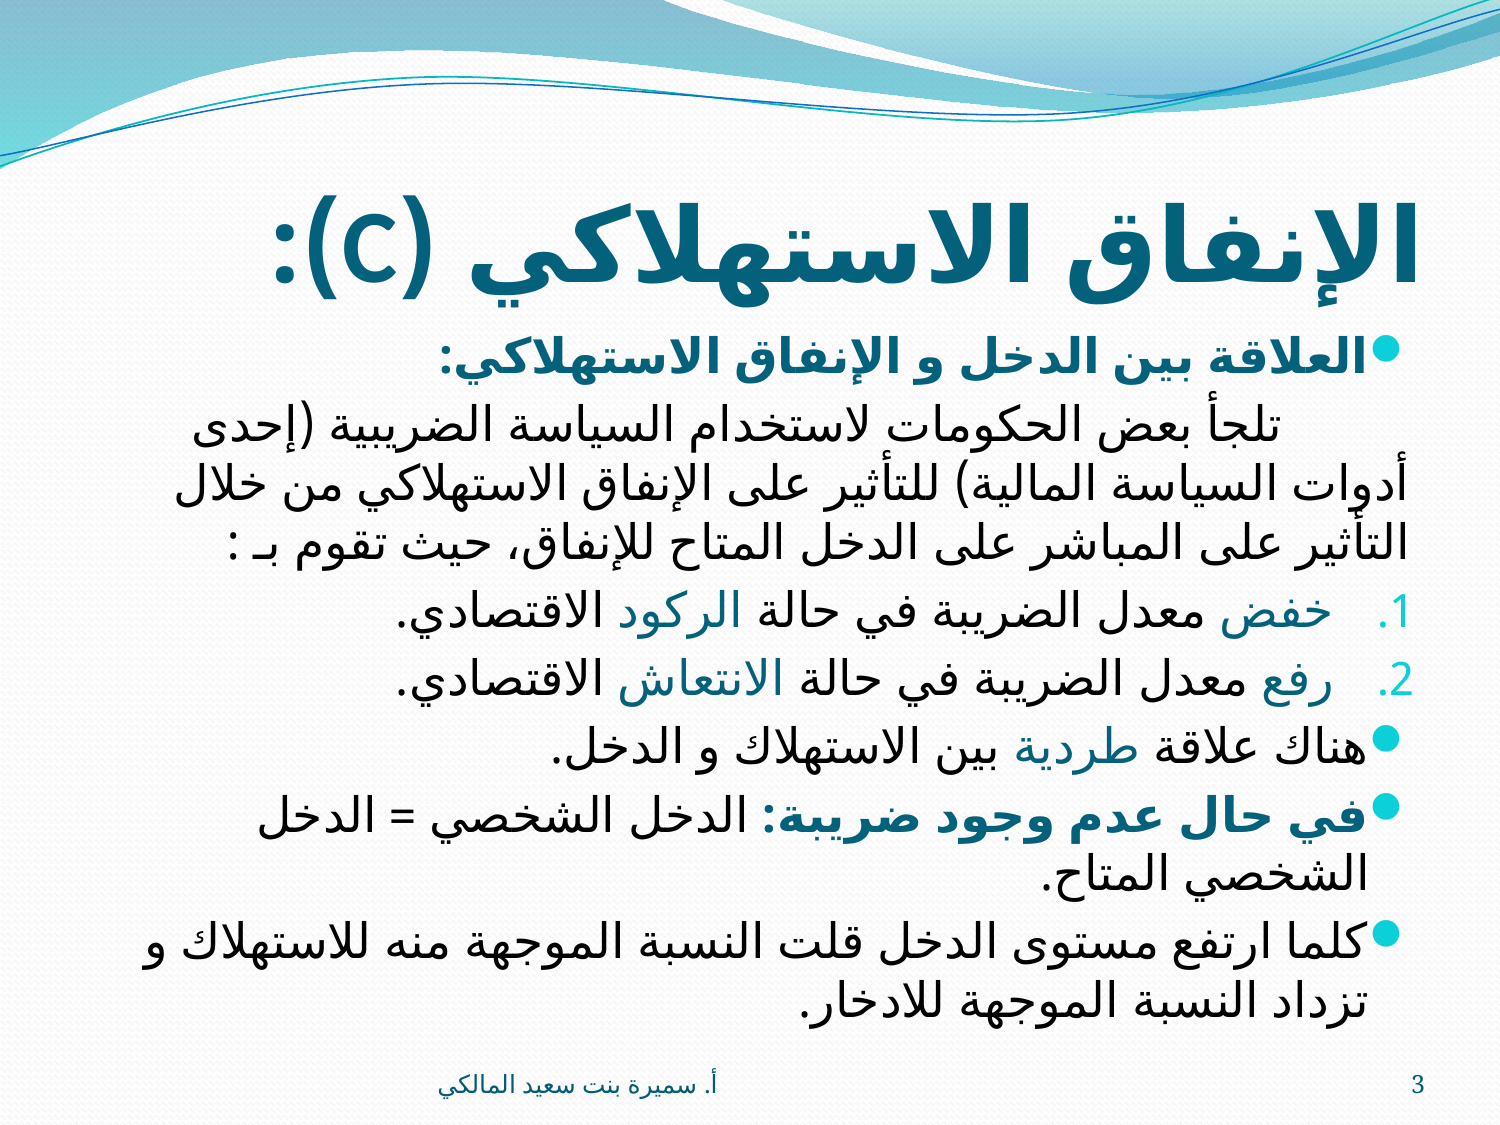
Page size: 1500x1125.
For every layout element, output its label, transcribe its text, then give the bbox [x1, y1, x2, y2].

title الإنفاق الاستهلاكي (C): [75, 115, 1425, 303]
list العلاقة بين الدخل و الإنفاق الاستهلاكي: تلجأ بعض الحكومات لاستخدام السياسة الضريبية (إحدى أدوات السياسة المالية) للتأثير على الإنفاق الاستهلاكي من خلال التأثير على المباشر على الدخل المتاح للإنفاق، حيث تقوم بـ : خفض معدل الضريبة في حالة الركود الاقتصادي. رفع معدل الضريبة في حالة الانتعاش الاقتصادي. هناك علاقة طردية بين الاستهلاك و الدخل. في حال عدم وجود ضريبة: الدخل الشخصي = الدخل الشخصي المتاح. كلما ارتفع مستوى الدخل قلت النسبة الموجهة منه للاستهلاك و تزداد النسبة الموجهة للادخار. [75, 317, 1425, 1038]
footer أ. سميرة بنت سعيد المالكي [437, 1042, 988, 1103]
slide_number 3 [1299, 1042, 1425, 1103]
